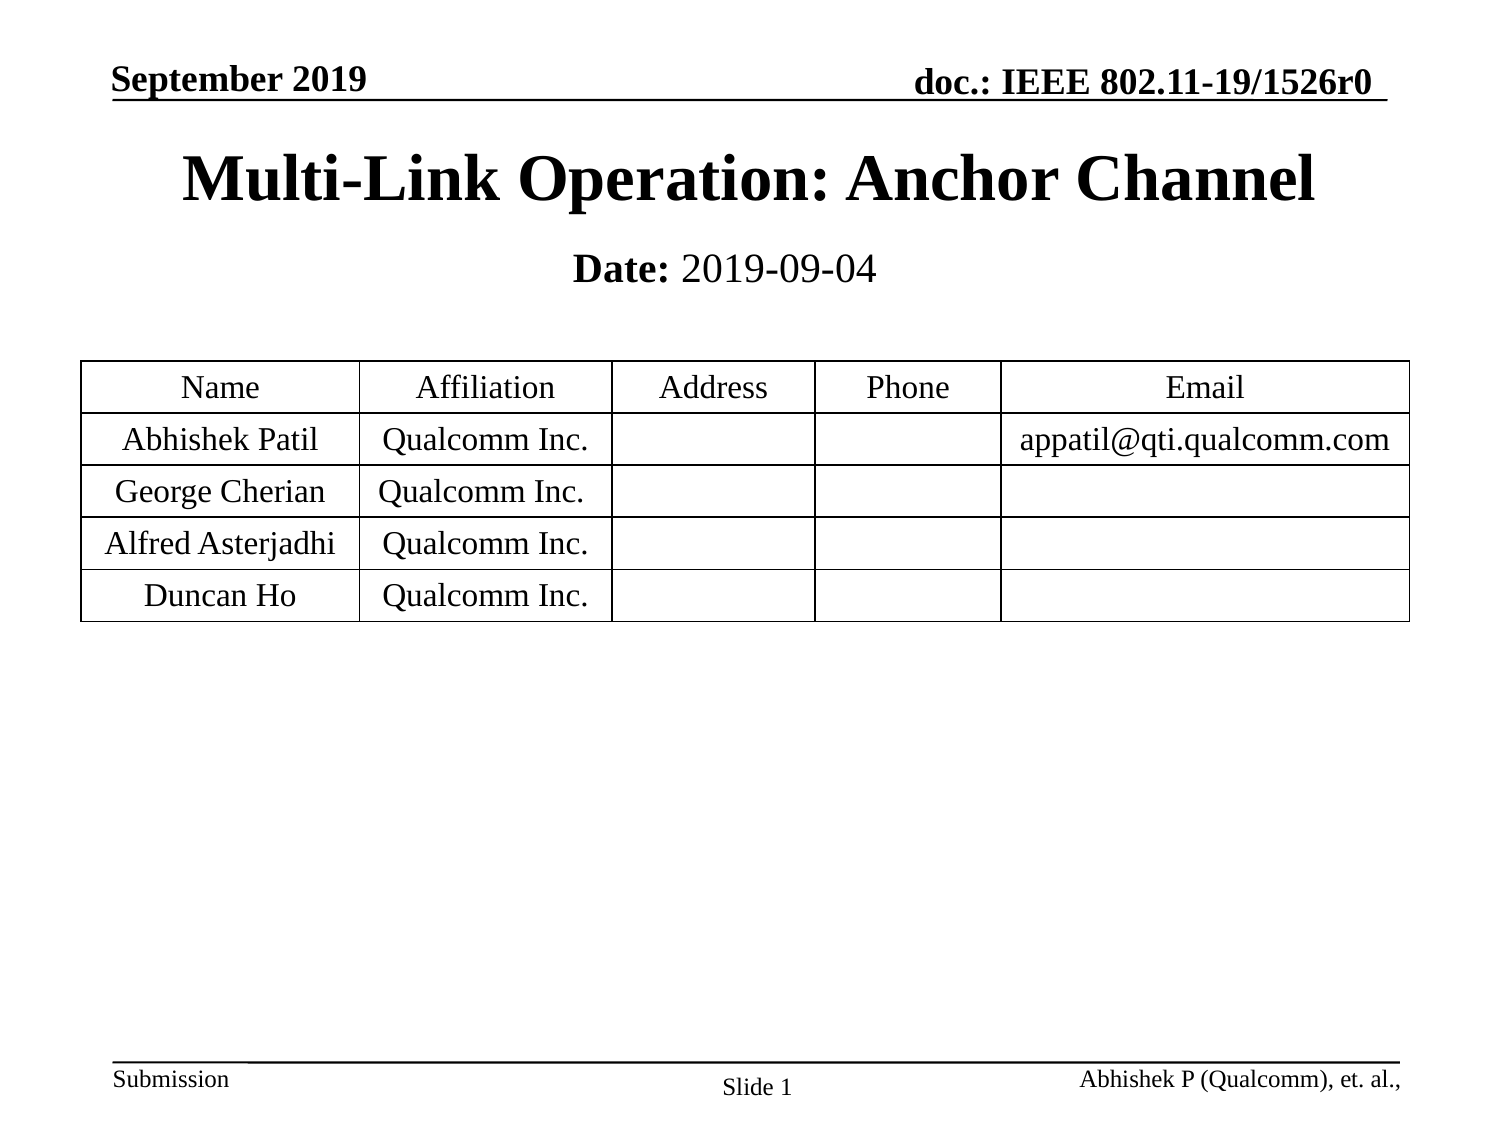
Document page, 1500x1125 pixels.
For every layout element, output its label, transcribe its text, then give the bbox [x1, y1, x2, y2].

text_box Date: 2019-09-04 [87, 233, 1363, 296]
table_cell Qualcomm Inc. [360, 518, 611, 569]
table_cell [613, 570, 814, 621]
table_cell George Cherian [82, 466, 359, 516]
table_cell Duncan Ho [82, 570, 359, 621]
table_cell [816, 518, 1000, 569]
table_header Email [1002, 362, 1409, 412]
footer Abhishek P (Qualcomm), et. al., [949, 1061, 1402, 1093]
table_cell [1002, 570, 1409, 621]
table_cell [816, 570, 1000, 621]
table_cell [816, 414, 1000, 464]
table_header Affiliation [360, 362, 611, 412]
table_cell [1002, 518, 1409, 569]
title Multi-Link Operation: Anchor Channel [112, 100, 1388, 248]
slide_number Slide 1 [713, 1069, 802, 1101]
table_cell [816, 466, 1000, 516]
table_cell Qualcomm Inc. [360, 414, 611, 464]
table_header Address [613, 362, 814, 412]
table_cell Alfred Asterjadhi [82, 518, 359, 569]
table_cell appatil@qti.qualcomm.com [1002, 414, 1409, 464]
table_header Phone [816, 362, 1000, 412]
table_cell Qualcomm Inc. [360, 466, 611, 516]
table_cell Qualcomm Inc. [360, 570, 611, 621]
table_cell [613, 518, 814, 569]
table_cell [1002, 466, 1409, 516]
table_header Name [82, 362, 359, 412]
table_cell [613, 414, 814, 464]
table_cell Abhishek Patil [82, 414, 359, 464]
table_cell [613, 466, 814, 516]
